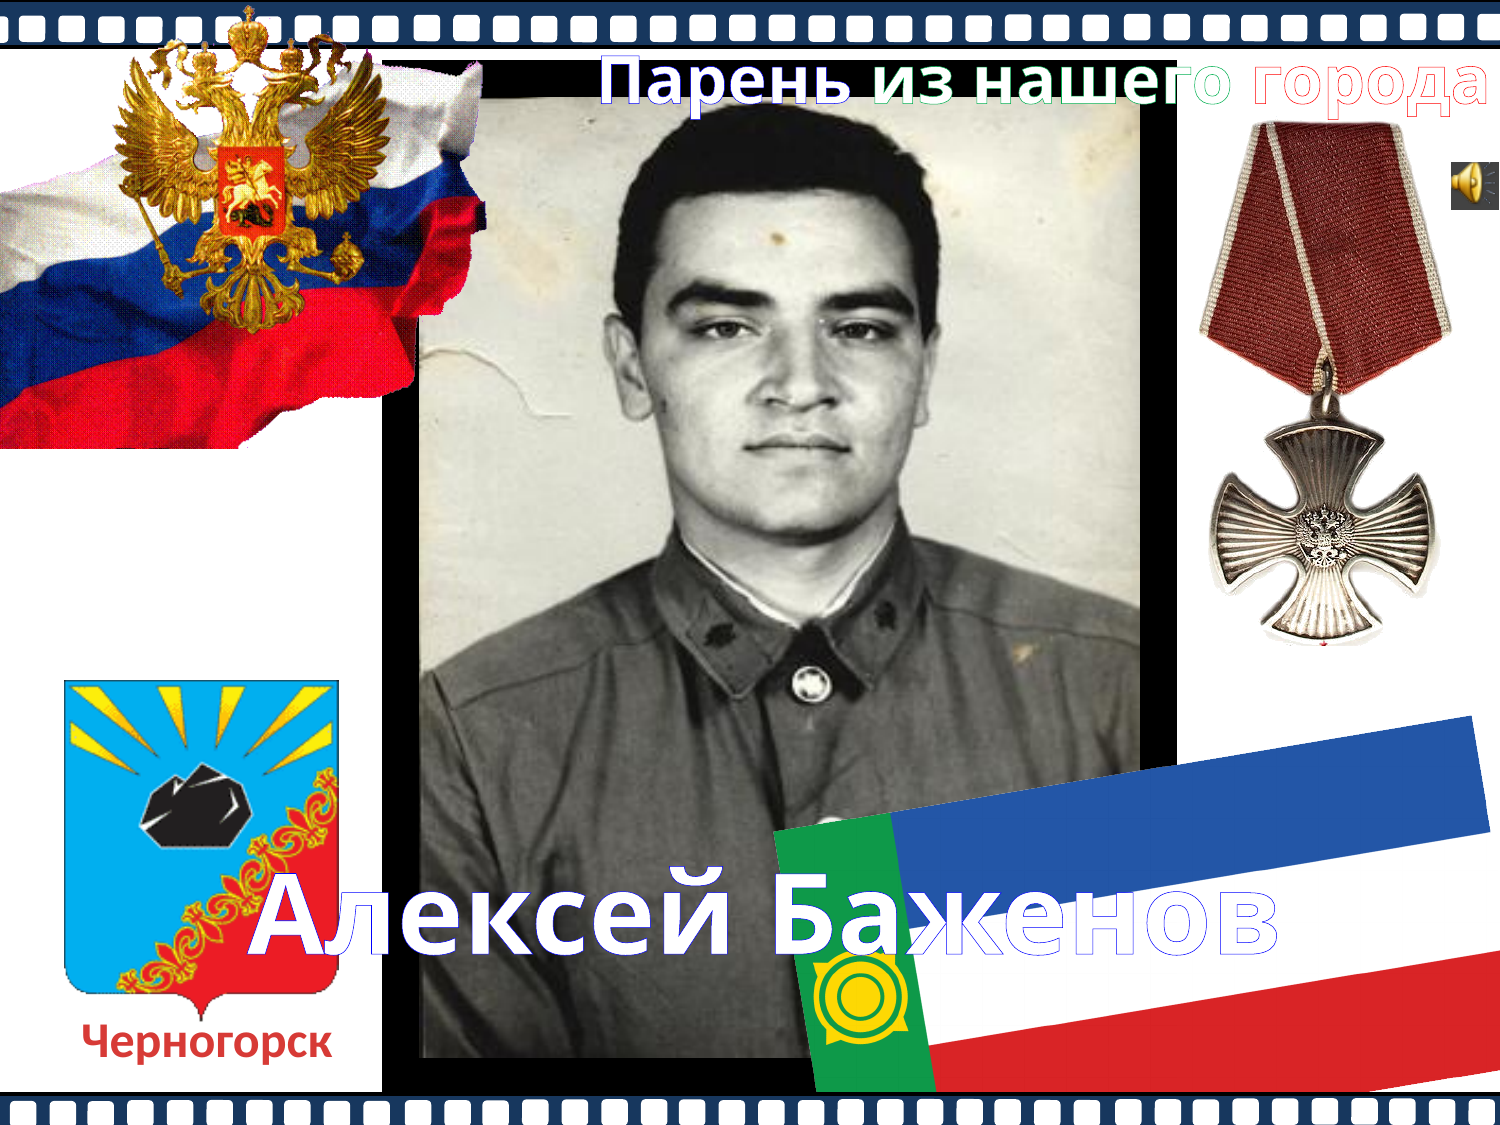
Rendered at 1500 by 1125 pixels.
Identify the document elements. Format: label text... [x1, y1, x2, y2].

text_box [492, 0, 1500, 48]
text_box Алексей Баженов [354, 834, 413, 985]
picture [0, 0, 1500, 1093]
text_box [64, 680, 349, 1076]
picture [1165, 101, 1500, 646]
text_box Парень из нашего города [495, 59, 1500, 125]
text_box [0, 1093, 1500, 1125]
